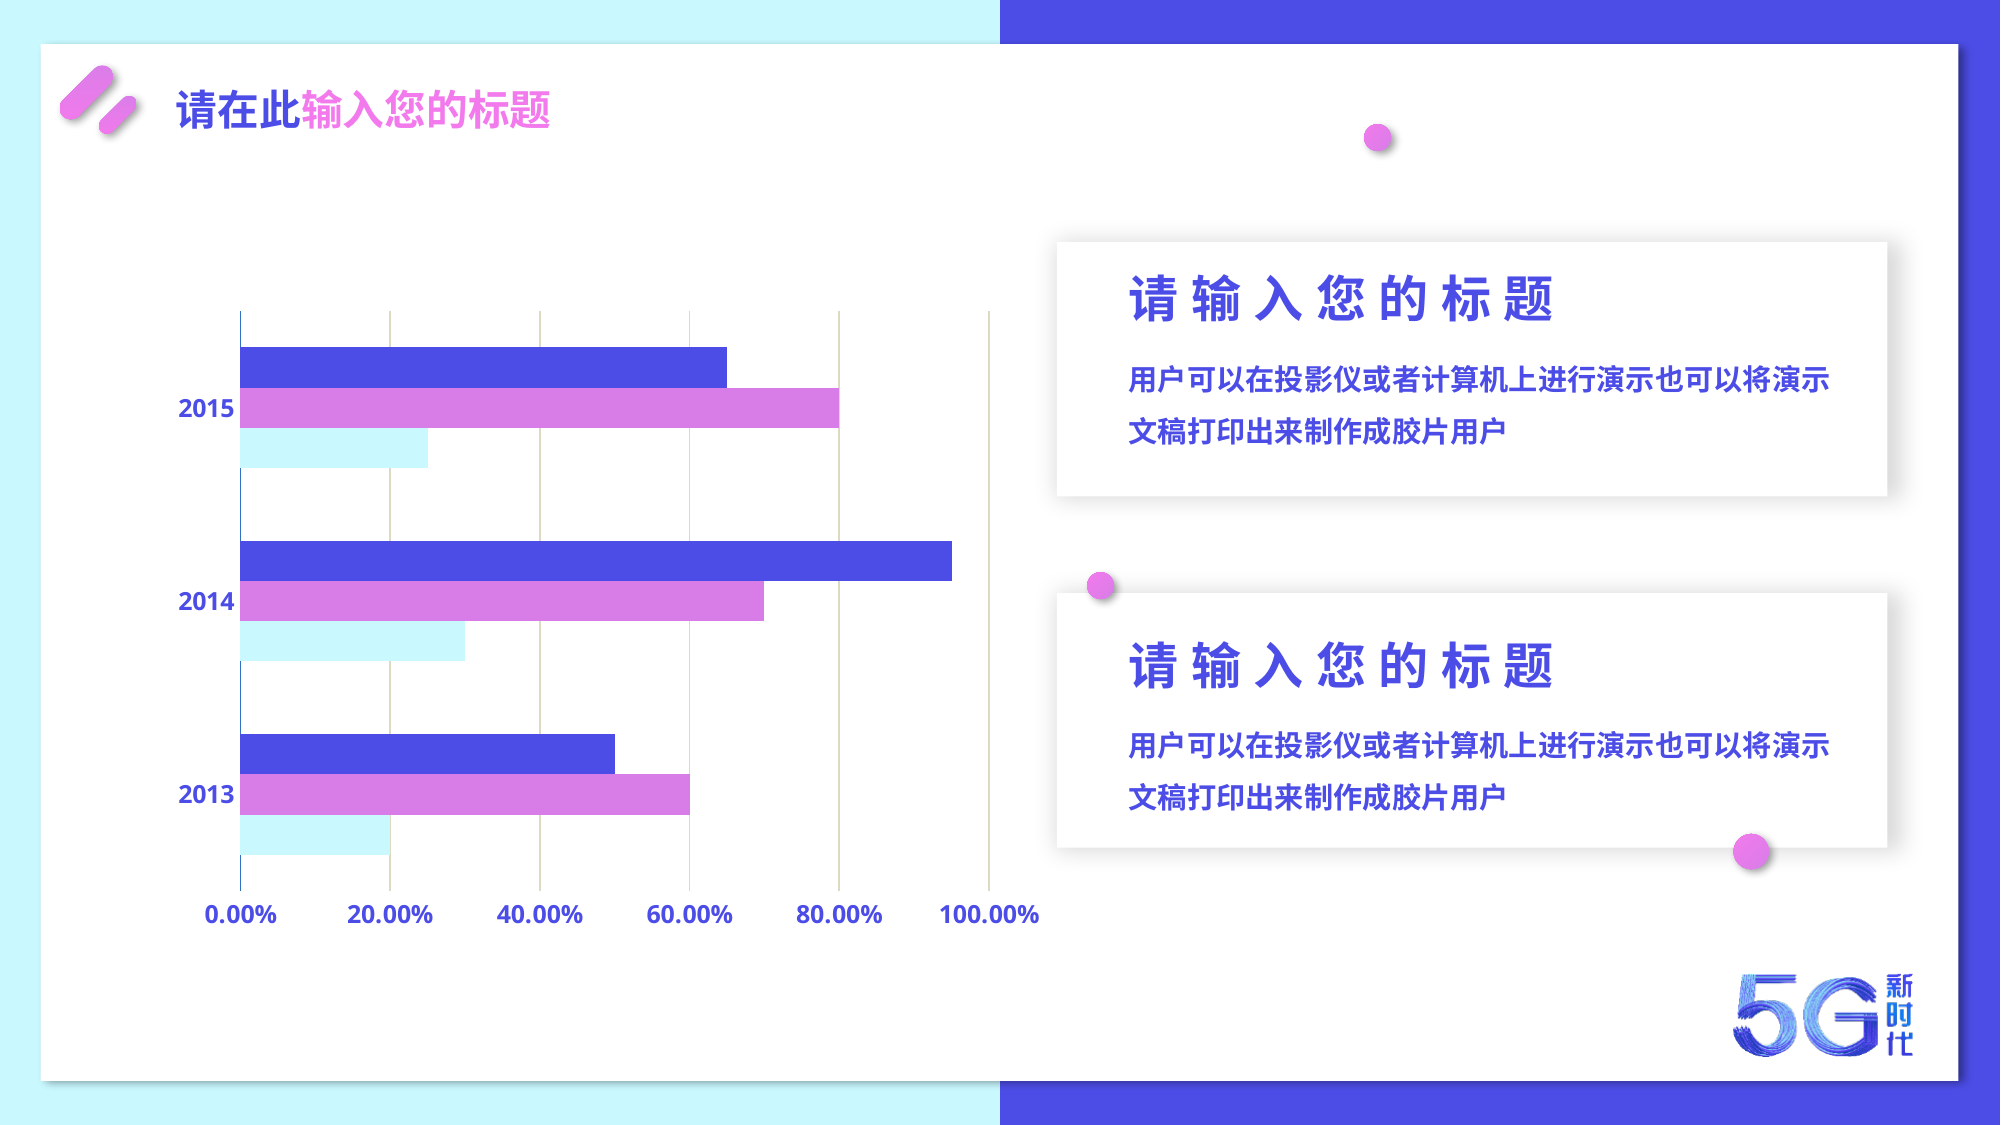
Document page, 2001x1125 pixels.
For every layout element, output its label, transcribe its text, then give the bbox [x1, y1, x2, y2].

picture [39, 44, 1961, 1081]
text_box 用户可以在投影仪或者计算机上进行演示也可以将演示文稿打印出来制作成胶片用户 [1114, 336, 1868, 456]
text_box [1057, 592, 1888, 849]
text_box 用户可以在投影仪或者计算机上进行演示也可以将演示文稿打印出来制作成胶片用户 [1114, 702, 1868, 822]
text_box [1732, 832, 1771, 871]
text_box [1056, 241, 1888, 497]
text_box 请输入您的标题 [1114, 260, 1615, 336]
text_box [1086, 571, 1116, 601]
text_box 请输入您的标题 [1114, 626, 1615, 702]
text_box [1363, 123, 1393, 153]
chart [160, 298, 1057, 945]
